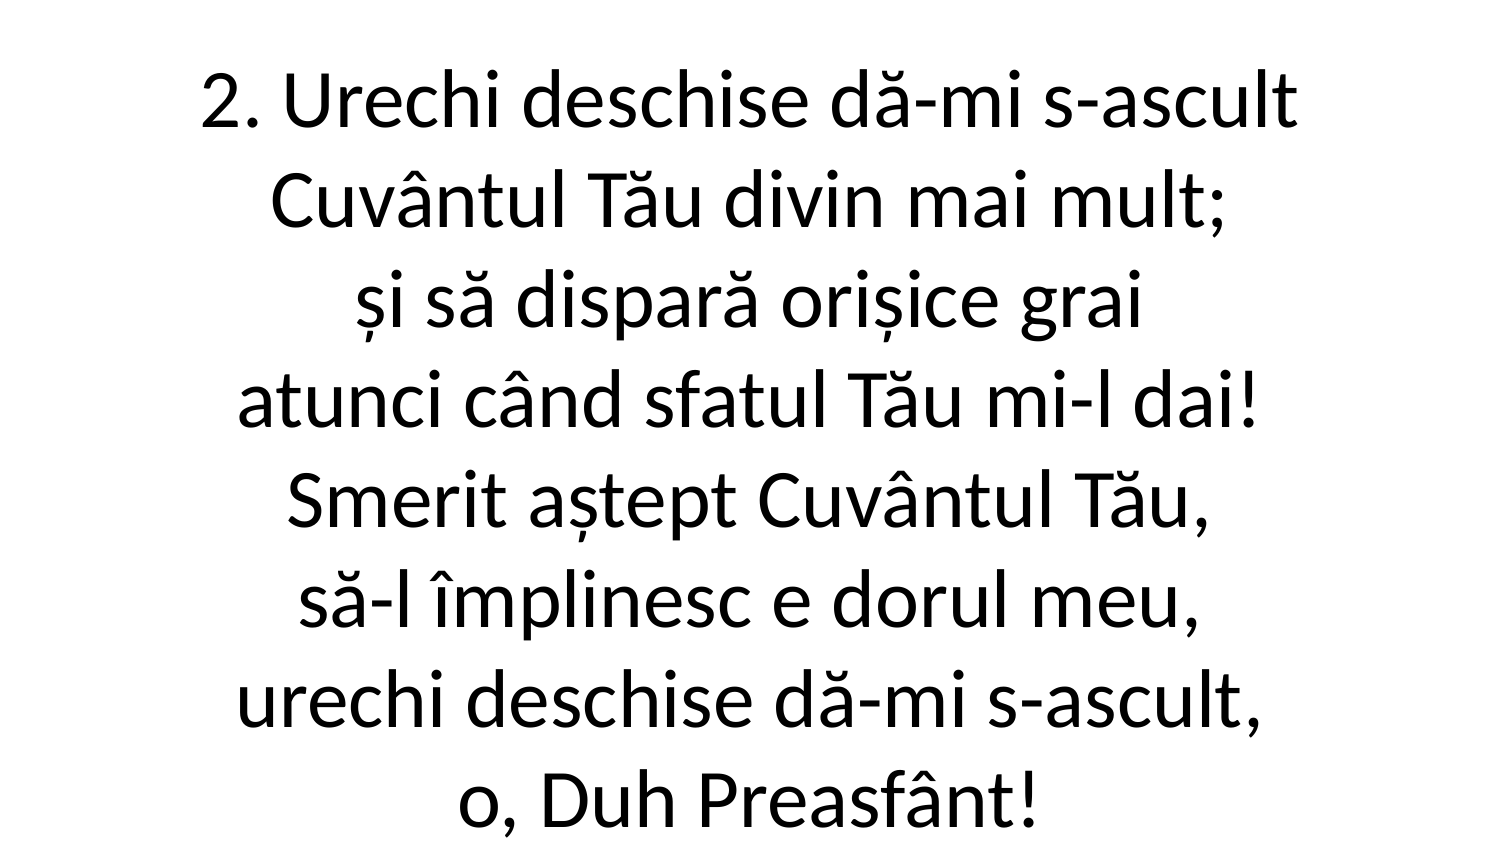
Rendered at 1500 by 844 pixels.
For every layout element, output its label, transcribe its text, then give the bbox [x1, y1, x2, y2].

text_box 2. Urechi deschise dă-mi s-ascult Cuvântul Tău divin mai mult; și să dispară orișice grai atunci când sfatul Tău mi-l dai! Smerit aștept Cuvântul Tău, să-l împlinesc e dorul meu, urechi deschise dă-mi s-ascult, o, Duh Preasfânt! [184, 0, 1315, 844]
